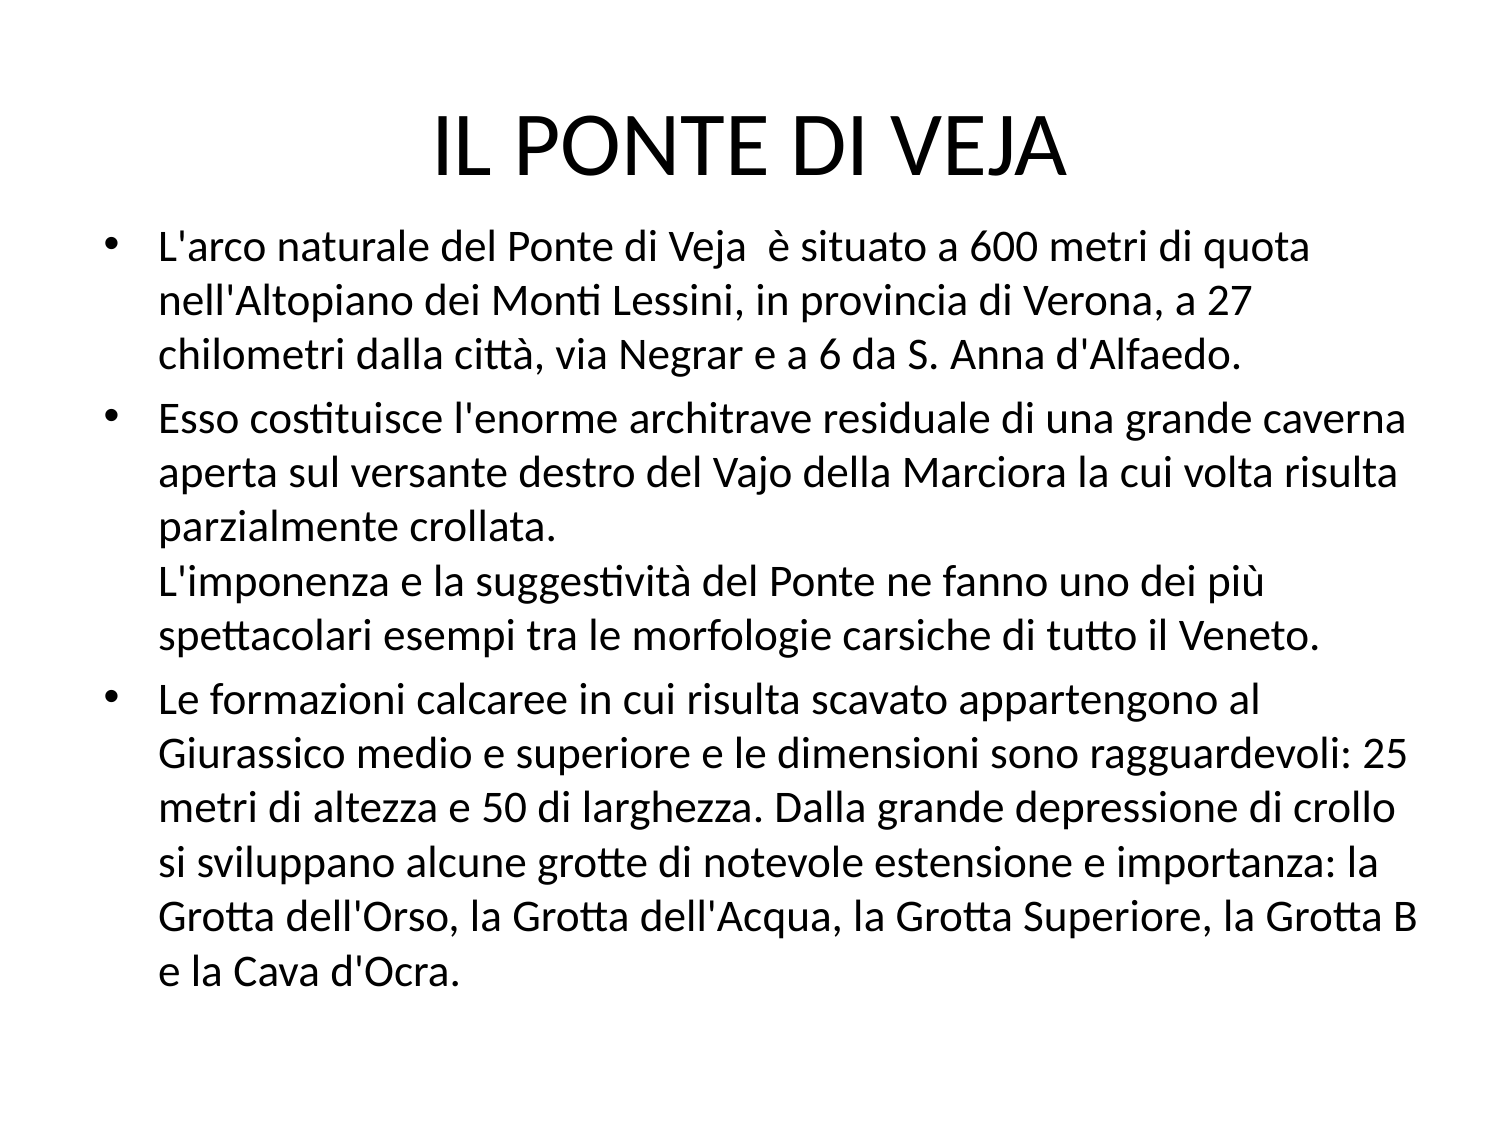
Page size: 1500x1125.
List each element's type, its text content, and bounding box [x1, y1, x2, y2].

list L'arco naturale del Ponte di Veja è situato a 600 metri di quota nell'Altopiano dei Monti Lessini, in provincia di Verona, a 27 chilometri dalla città, via Negrar e a 6 da S. Anna d'Alfaedo. Esso costituisce l'enorme architrave residuale di una grande caverna aperta sul versante destro del Vajo della Marciora la cui volta risulta parzialmente crollata. L'imponenza e la suggestività del Ponte ne fanno uno dei più spettacolari esempi tra le morfologie carsiche di tutto il Veneto. Le formazioni calcaree in cui risulta scavato appartengono al Giurassico medio e superiore e le dimensioni sono ragguardevoli: 25 metri di altezza e 50 di larghezza. Dalla grande depressione di crollo si sviluppano alcune grotte di notevole estensione e importanza: la Grotta dell'Orso, la Grotta dell'Acqua, la Grotta Superiore, la Grotta B e la Cava d'Ocra. [88, 208, 1439, 1016]
title IL PONTE DI VEJA [75, 45, 1425, 233]
